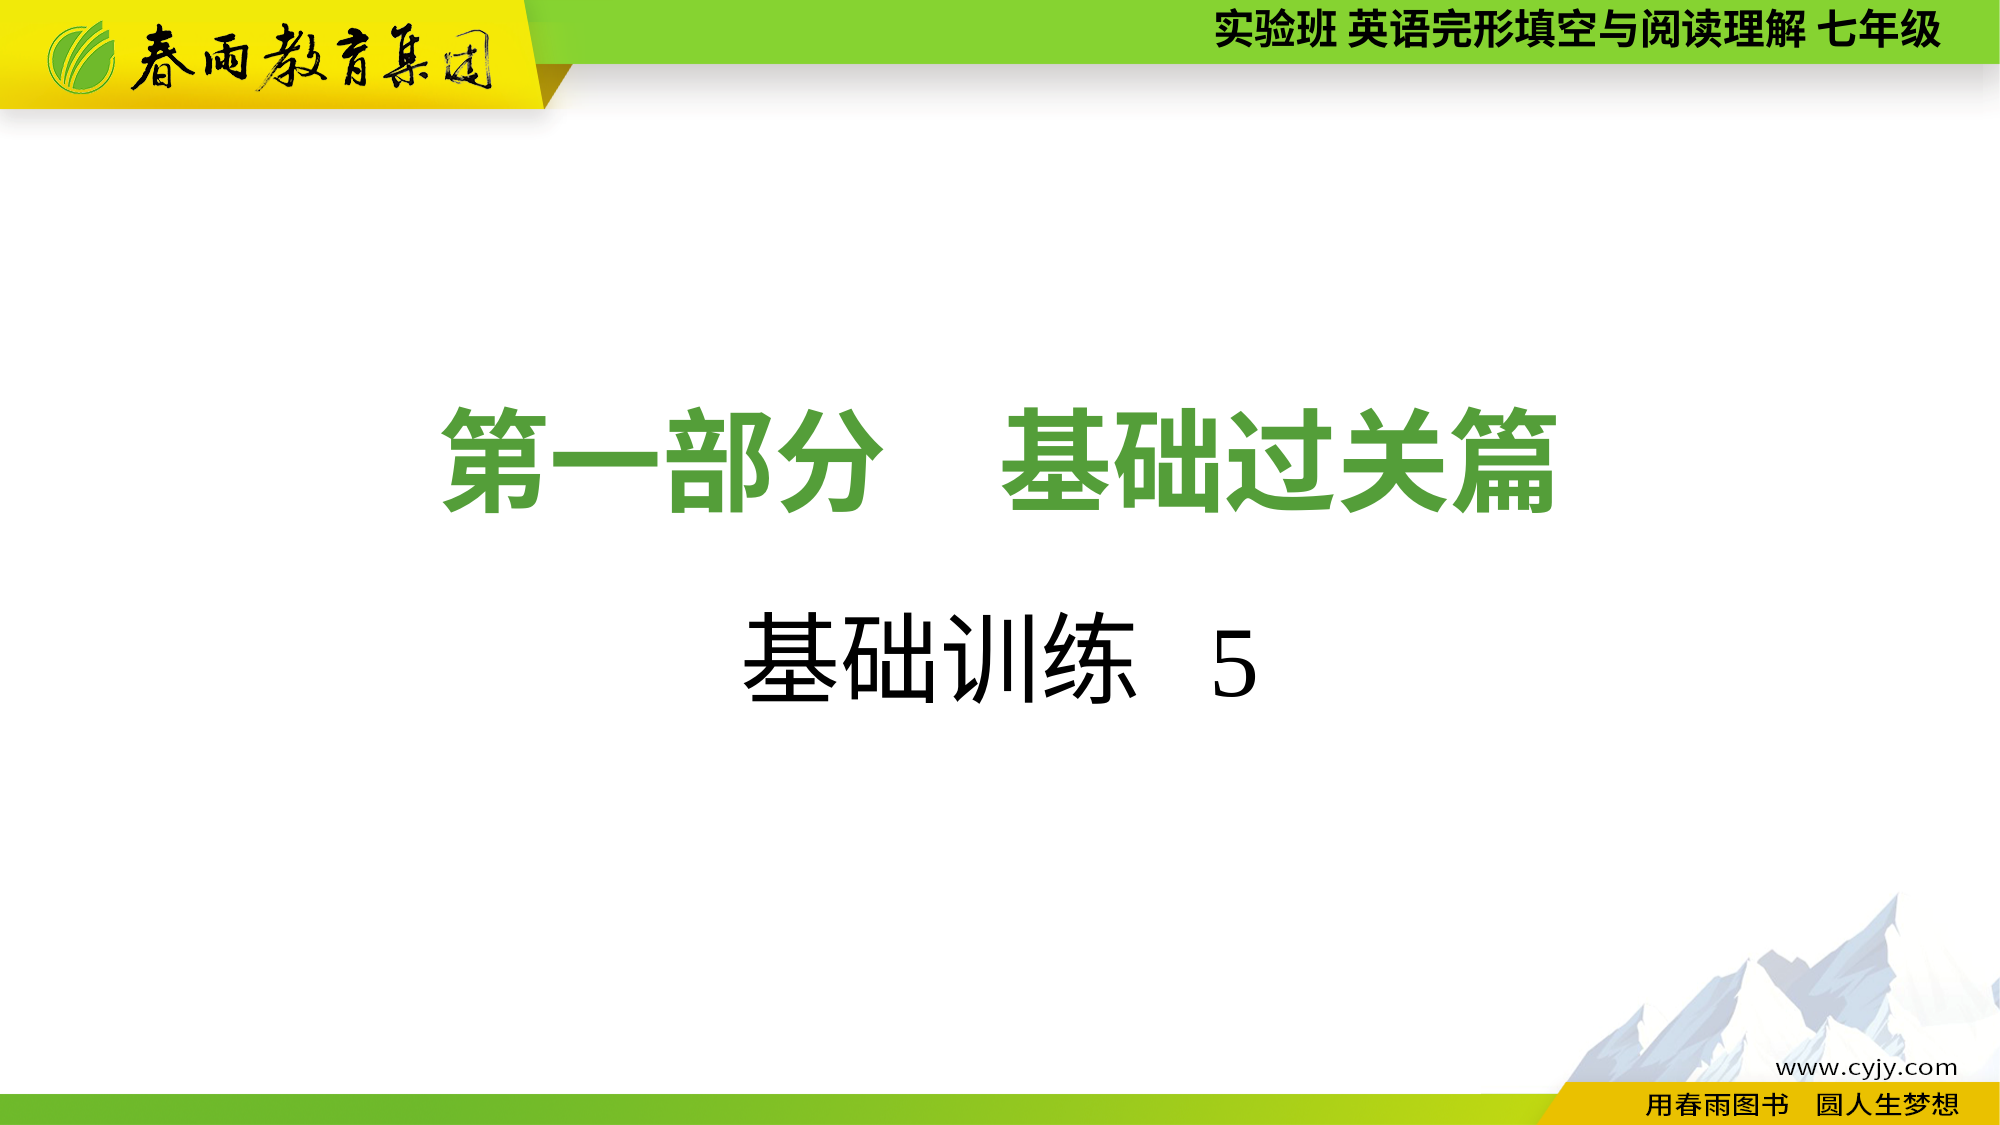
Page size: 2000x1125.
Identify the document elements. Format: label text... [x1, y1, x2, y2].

text_box 第一部分 基础过关篇 [54, 316, 1946, 528]
picture [0, 0, 2000, 1125]
text_box 基础训练 5 [54, 528, 1946, 724]
